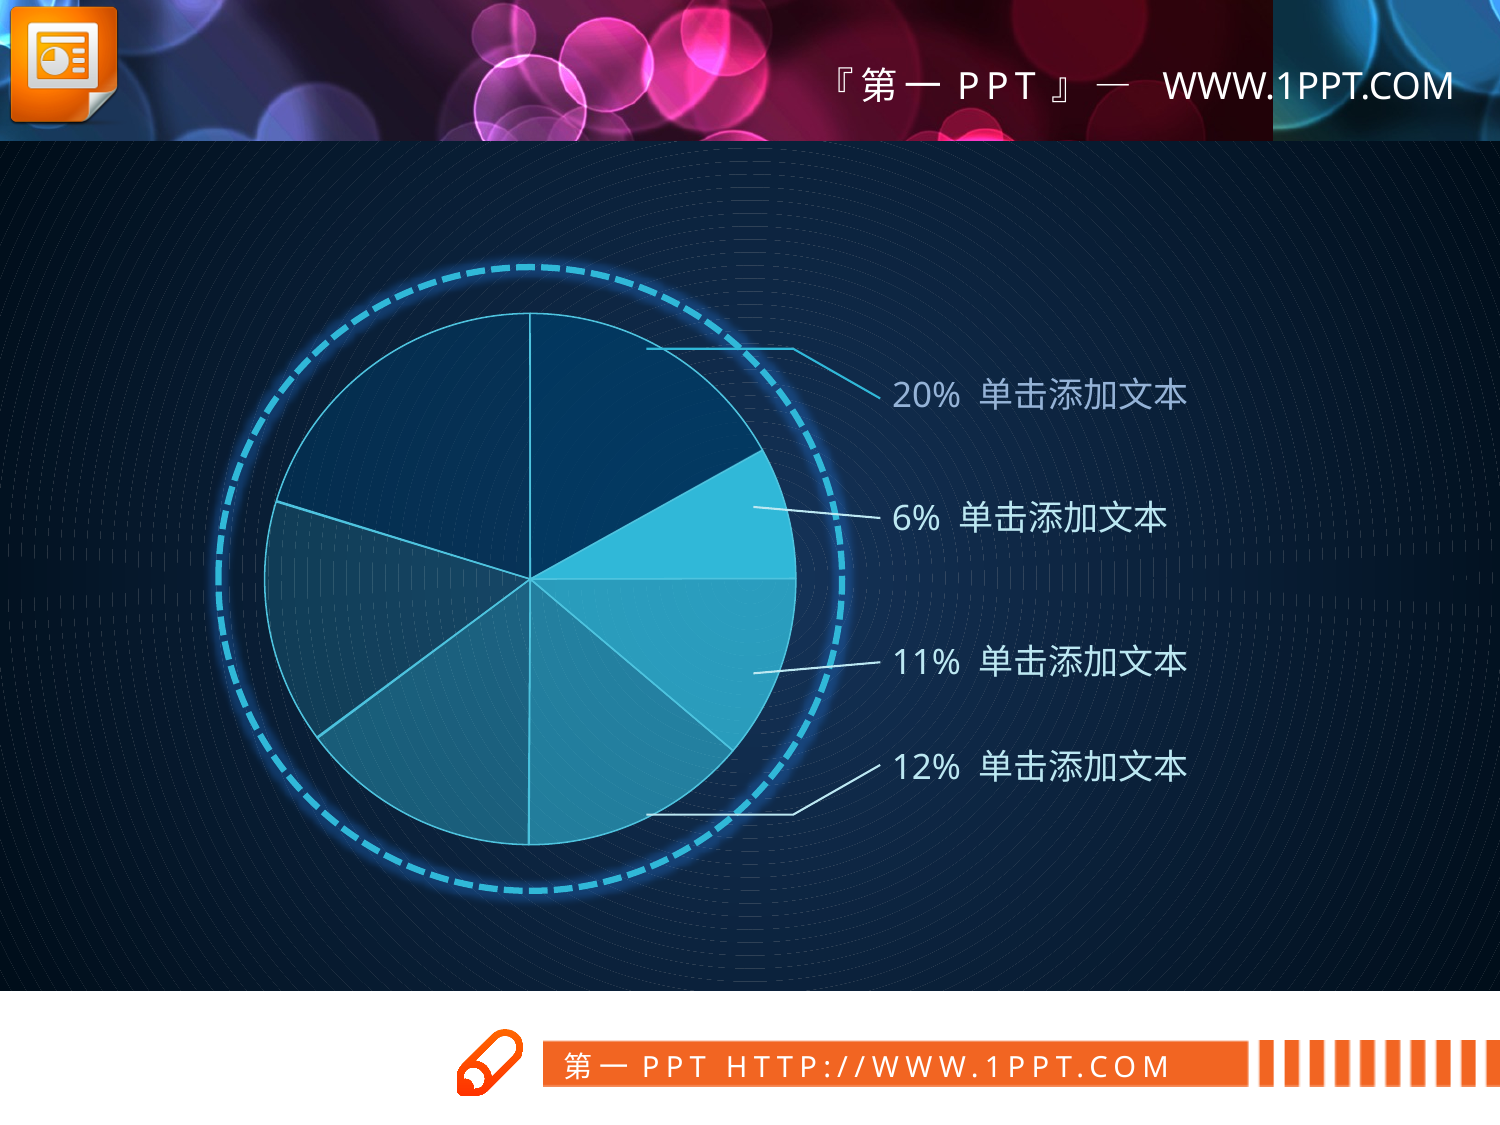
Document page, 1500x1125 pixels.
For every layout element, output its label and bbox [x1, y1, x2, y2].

text_box [646, 348, 1347, 815]
text_box [218, 266, 843, 892]
picture [0, 0, 1500, 141]
picture [543, 1040, 1500, 1087]
